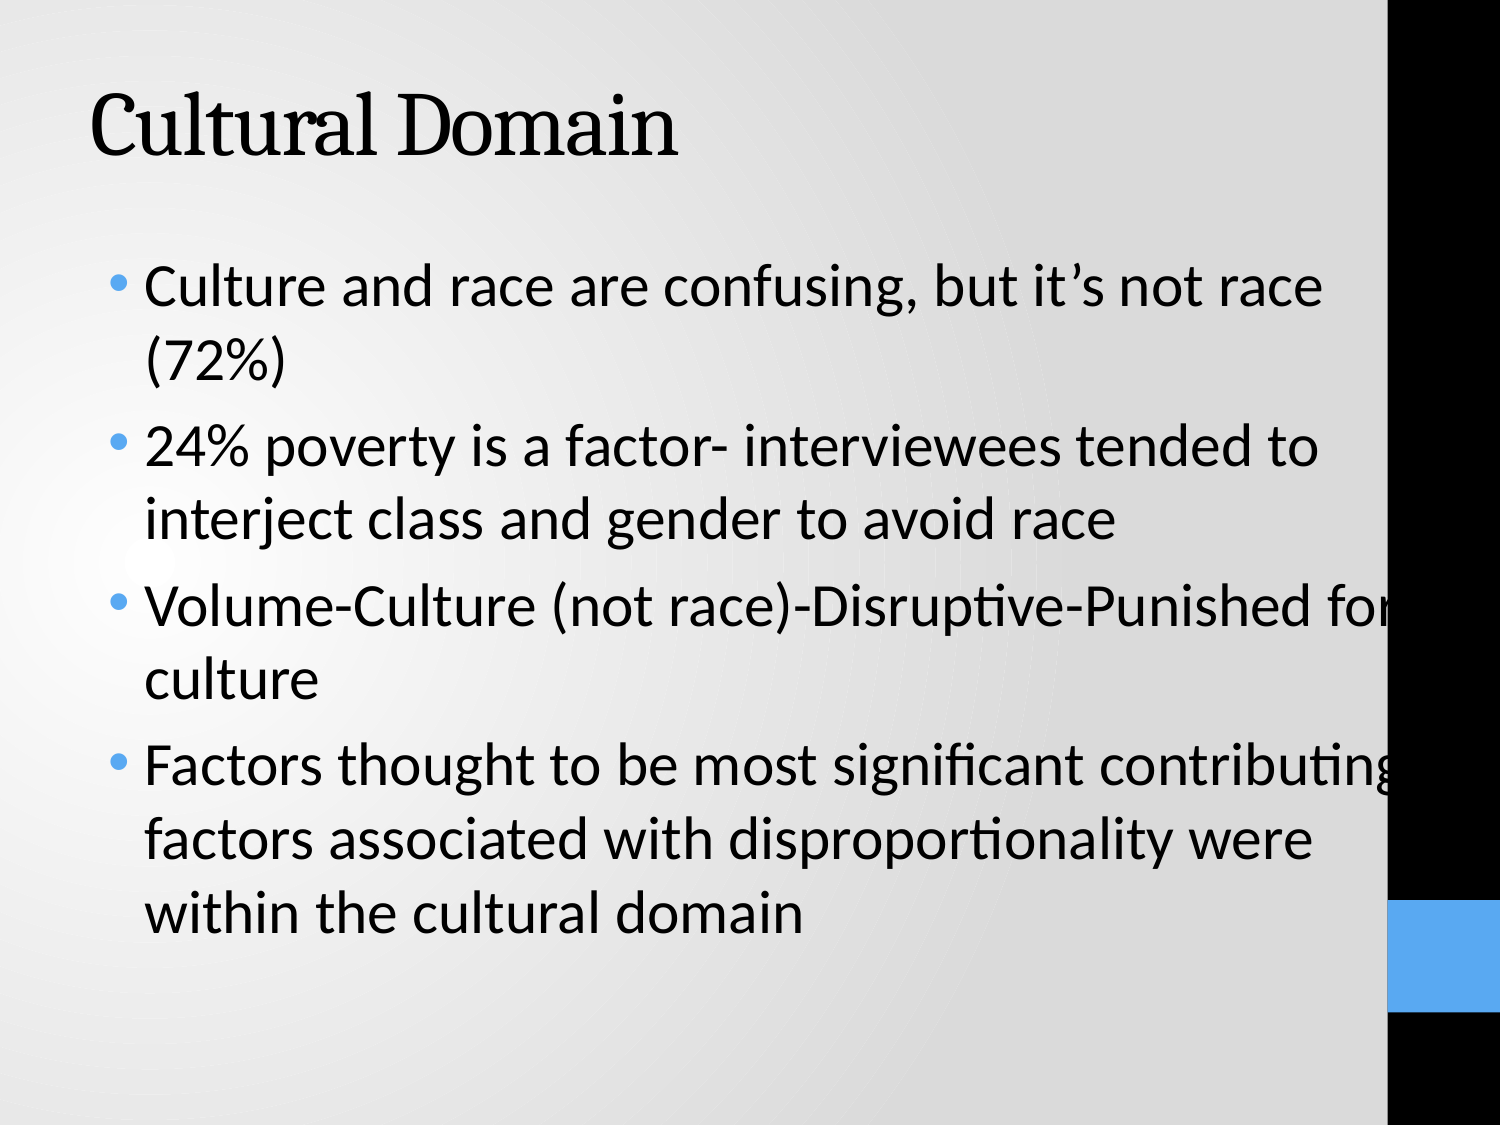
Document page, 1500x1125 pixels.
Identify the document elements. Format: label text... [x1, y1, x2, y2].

title Cultural Domain [75, 24, 1350, 213]
list Culture and race are confusing, but it’s not race (72%) 24% poverty is a factor- interviewees tended to interject class and gender to avoid race Volume-Culture (not race)-Disruptive-Punished for culture Factors thought to be most significant contributing factors associated with disproportionality were within the cultural domain [75, 237, 1425, 988]
